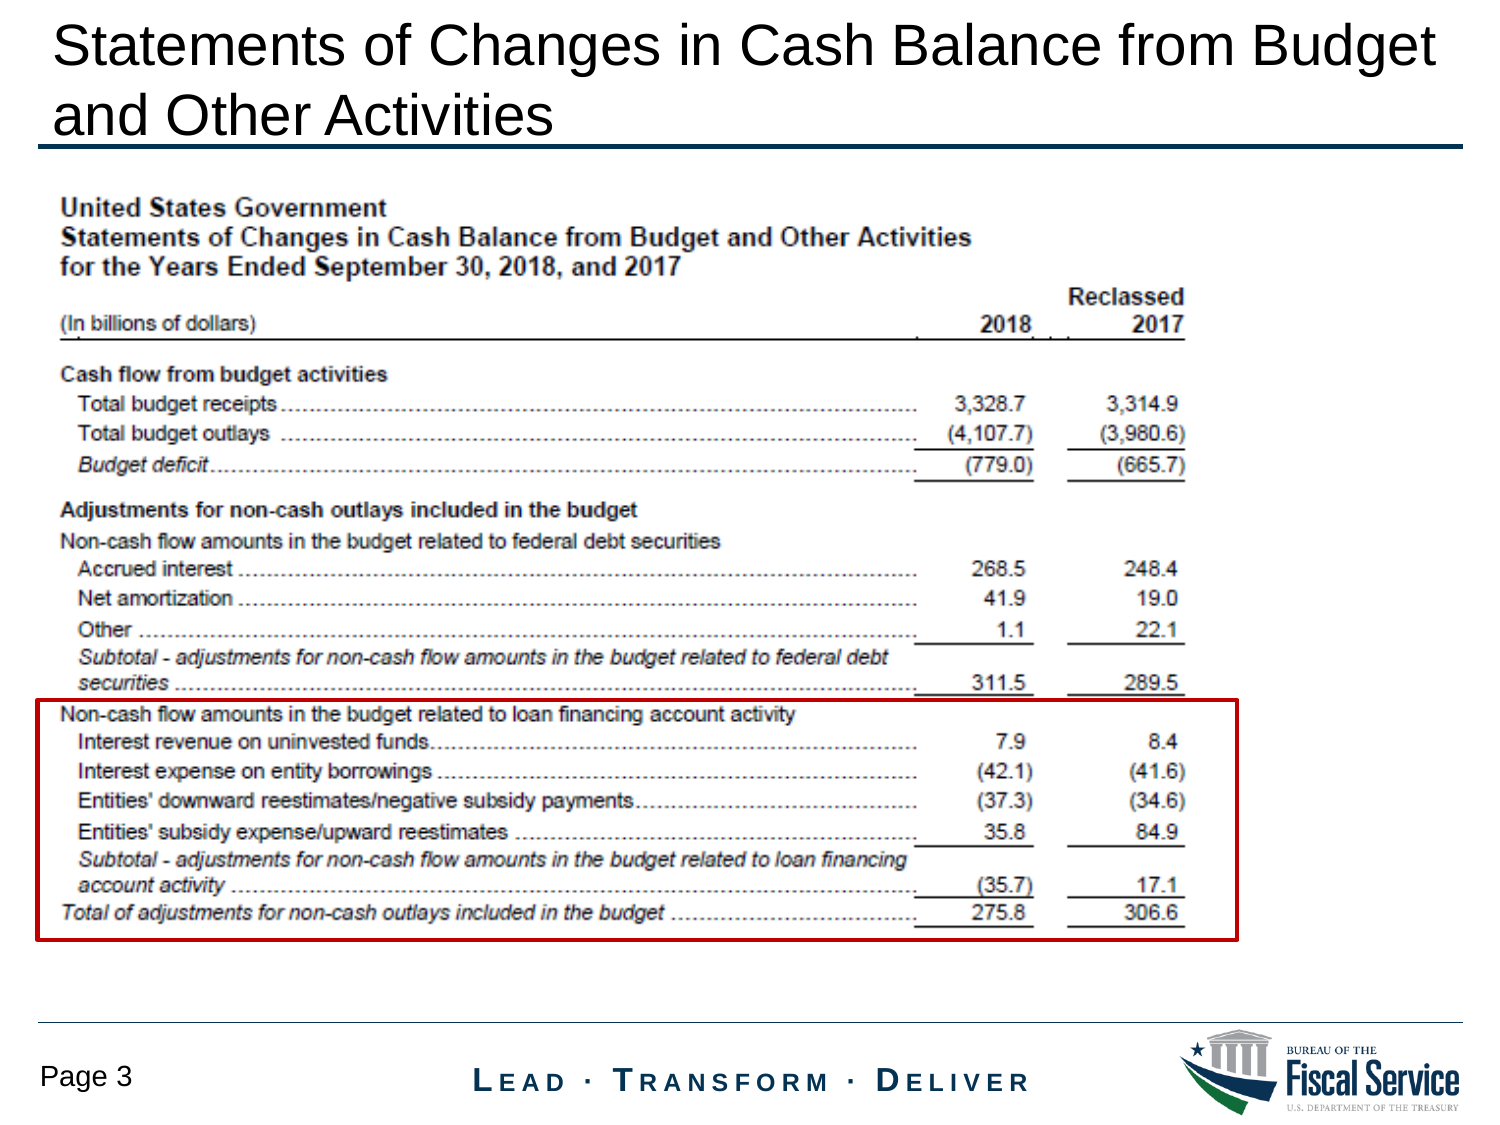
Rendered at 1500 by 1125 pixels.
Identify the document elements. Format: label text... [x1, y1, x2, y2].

list Statements of Changes in Cash Balance from Budget and Other Activities [37, 0, 1463, 150]
text_box [1215, 698, 1239, 942]
picture [1175, 1026, 1463, 1118]
picture [37, 174, 1213, 941]
